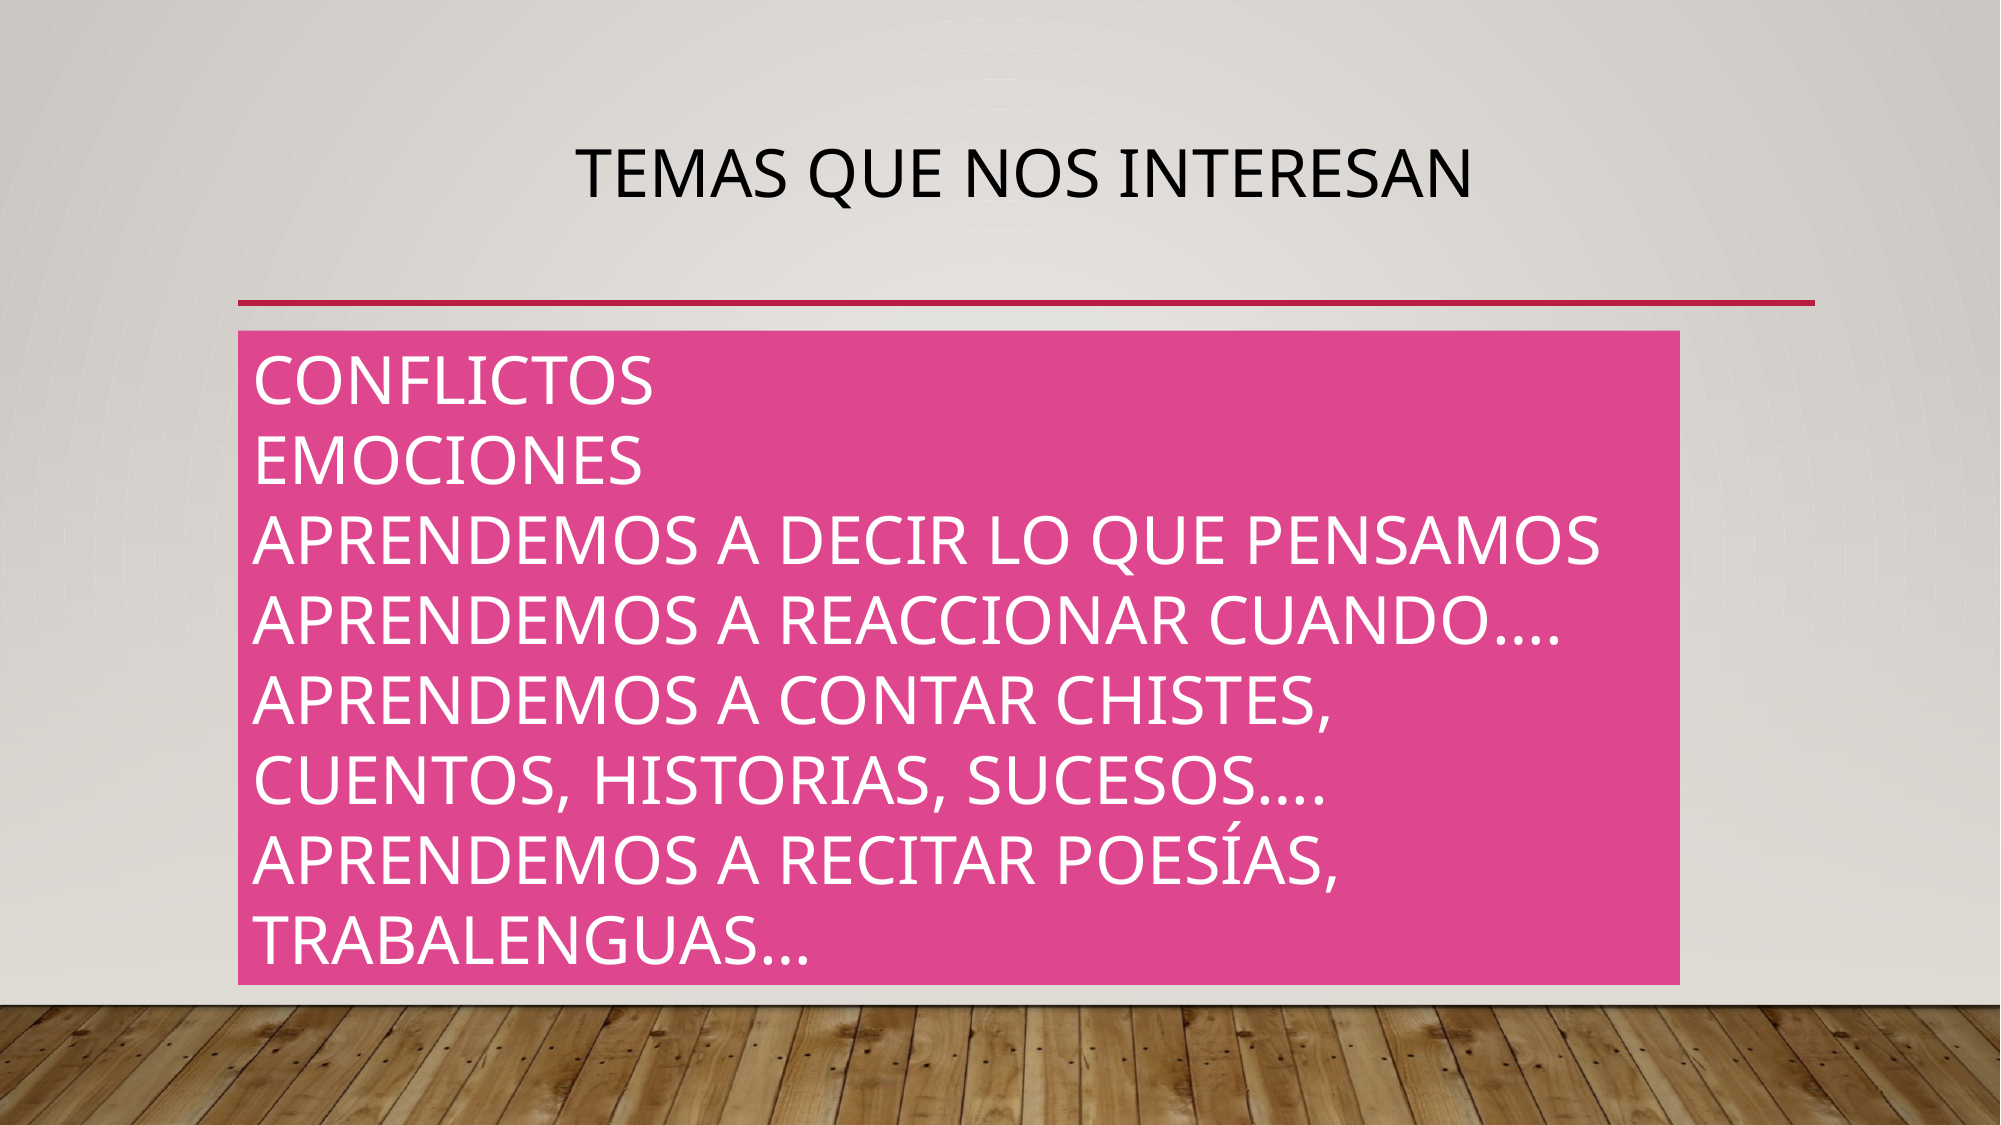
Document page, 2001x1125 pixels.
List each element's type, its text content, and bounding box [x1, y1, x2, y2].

title TEMAS QUE NOS INTERESAN [238, 131, 1814, 305]
picture [0, 1005, 2000, 1125]
text_box CONFLICTOS EMOCIONES APRENDEMOS A DECIR LO QUE PENSAMOS APRENDEMOS A REACCIONAR CUANDO…. APRENDEMOS A CONTAR CHISTES, CUENTOS, HISTORIAS, SUCESOS…. APRENDEMOS A RECITAR POESÍAS, TRABALENGUAS… [238, 330, 1680, 985]
